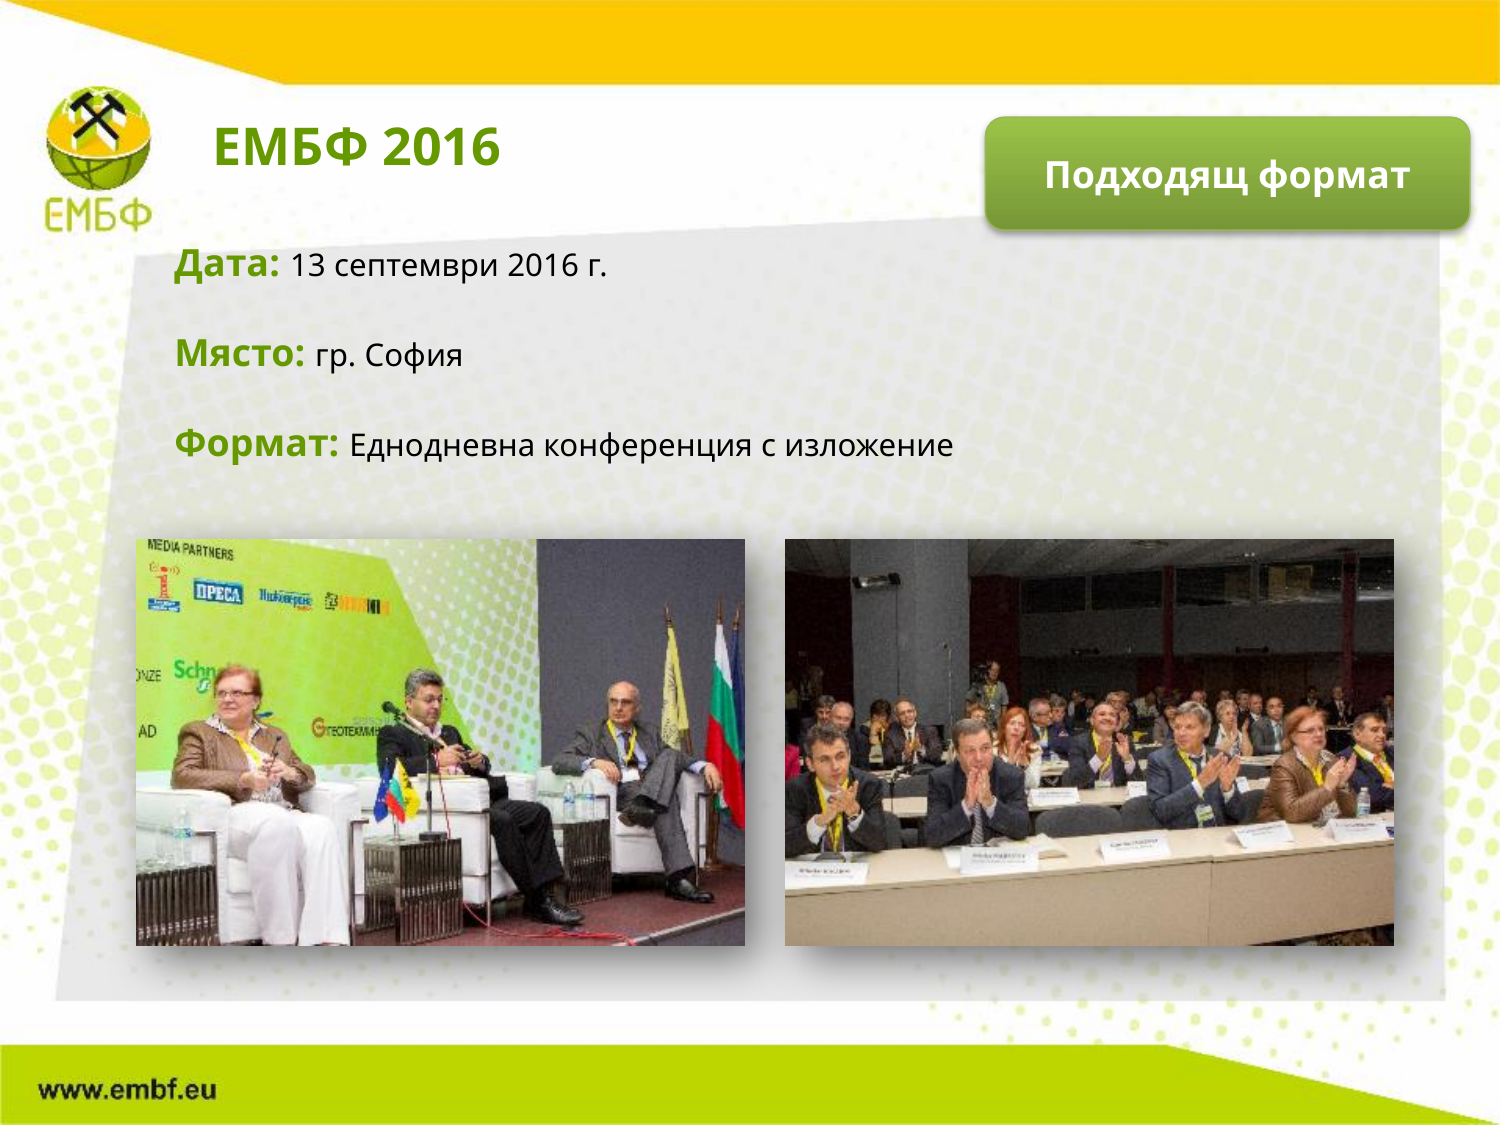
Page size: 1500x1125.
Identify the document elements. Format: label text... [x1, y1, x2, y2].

picture [0, 0, 1500, 1125]
title Дата: 13 септември 2016 г. Място: гр. София Формат: Еднодневна конференция с изложение [159, 231, 1435, 554]
text_box Подходящ формат [984, 116, 1471, 231]
text_box ЕМБФ 2016 [197, 83, 1473, 206]
